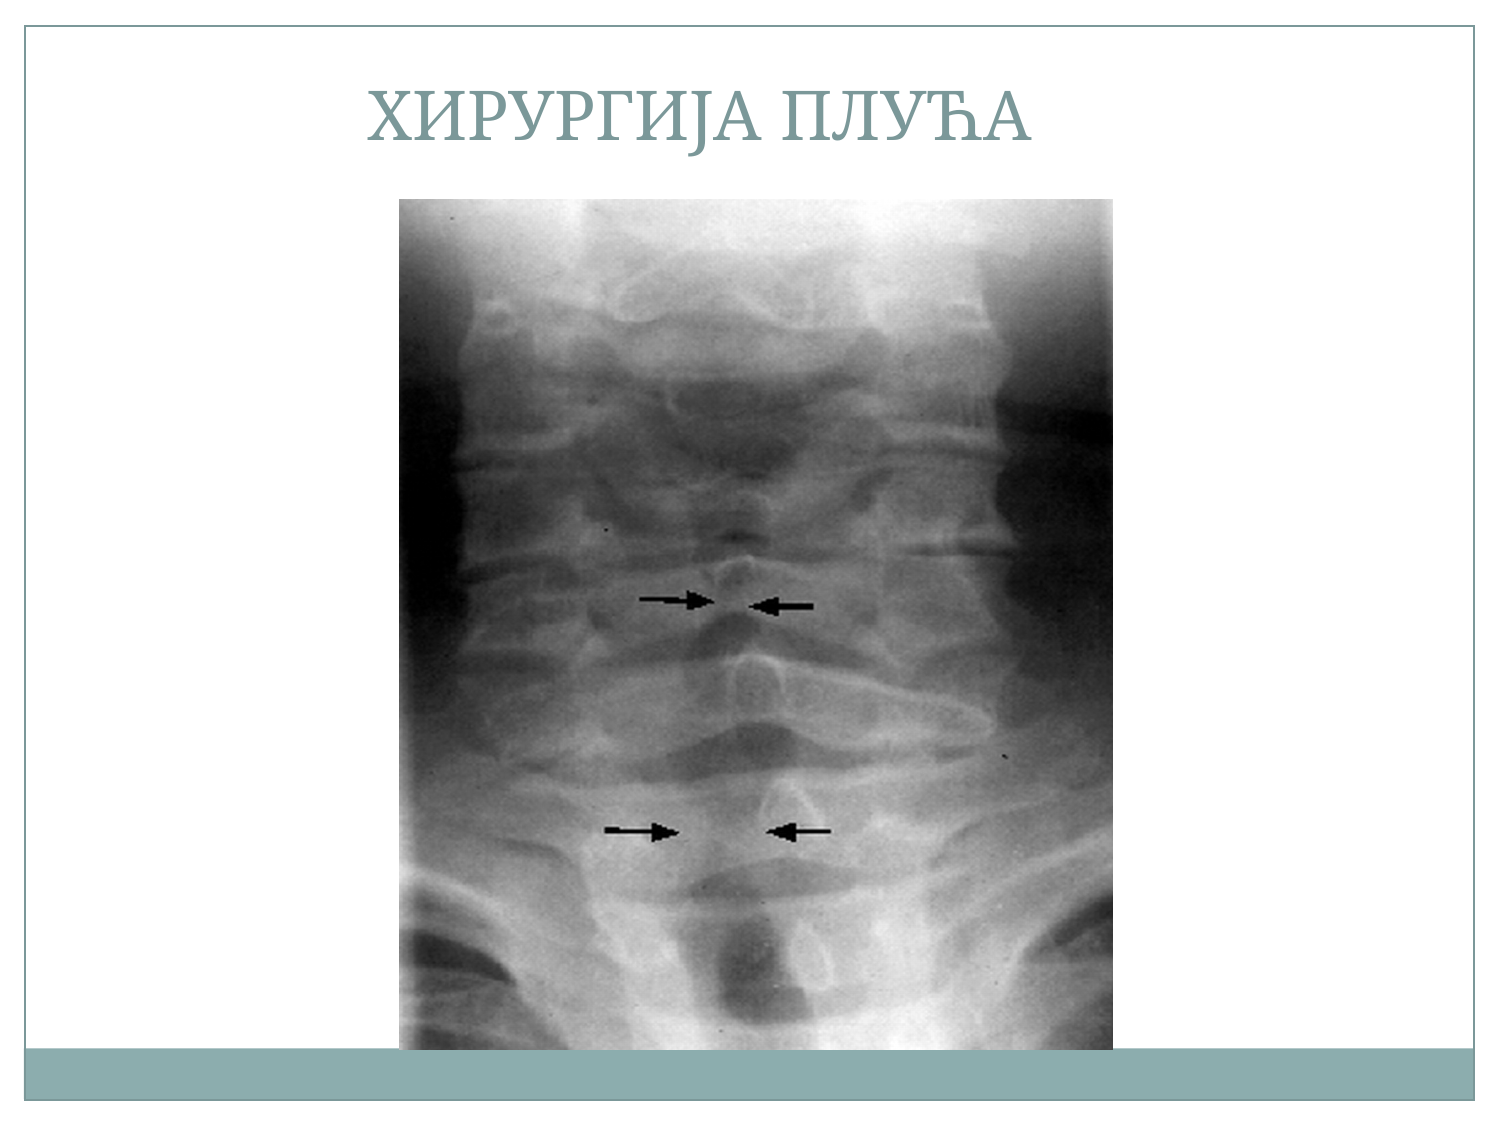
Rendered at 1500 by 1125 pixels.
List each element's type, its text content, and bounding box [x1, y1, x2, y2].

title ХИРУРГИЈА ПЛУЋА [0, 37, 1400, 162]
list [399, 199, 1113, 1051]
